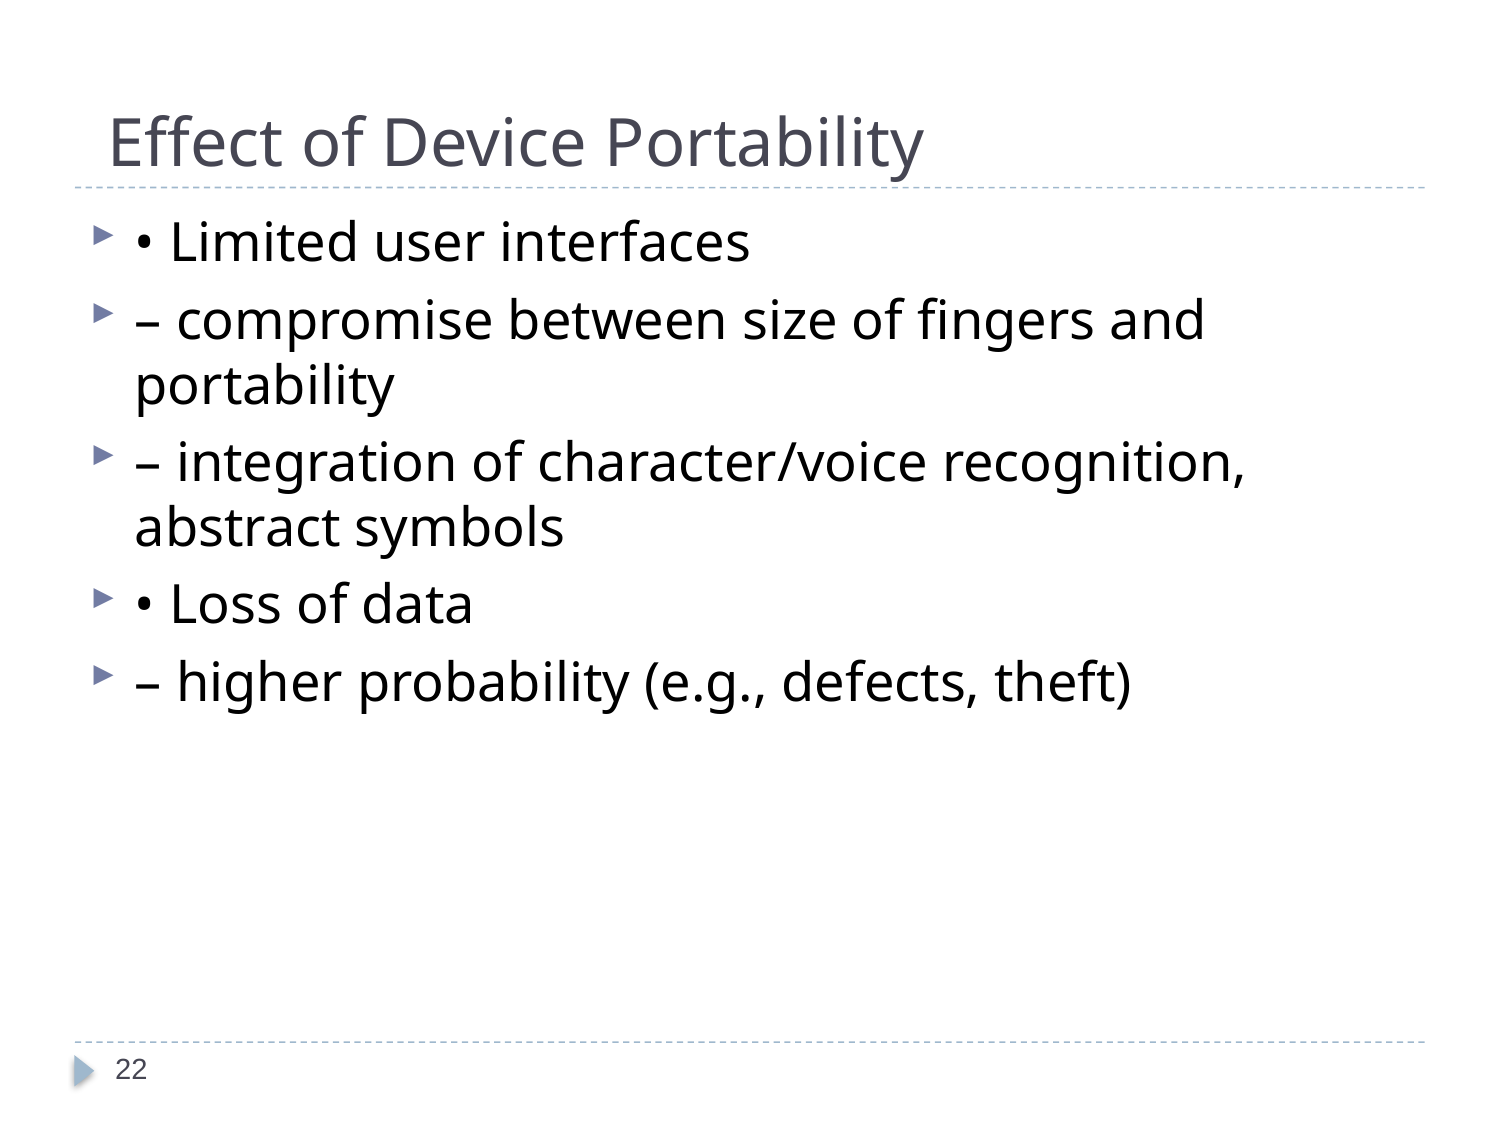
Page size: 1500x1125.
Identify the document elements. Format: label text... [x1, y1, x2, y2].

list • Limited user interfaces – compromise between size of fingers and portability – integration of character/voice recognition, abstract symbols • Loss of data – higher probability (e.g., defects, theft) [74, 199, 1426, 1011]
title Effect of Device Portability [74, 24, 1426, 188]
slide_number 22 [100, 1042, 426, 1103]
